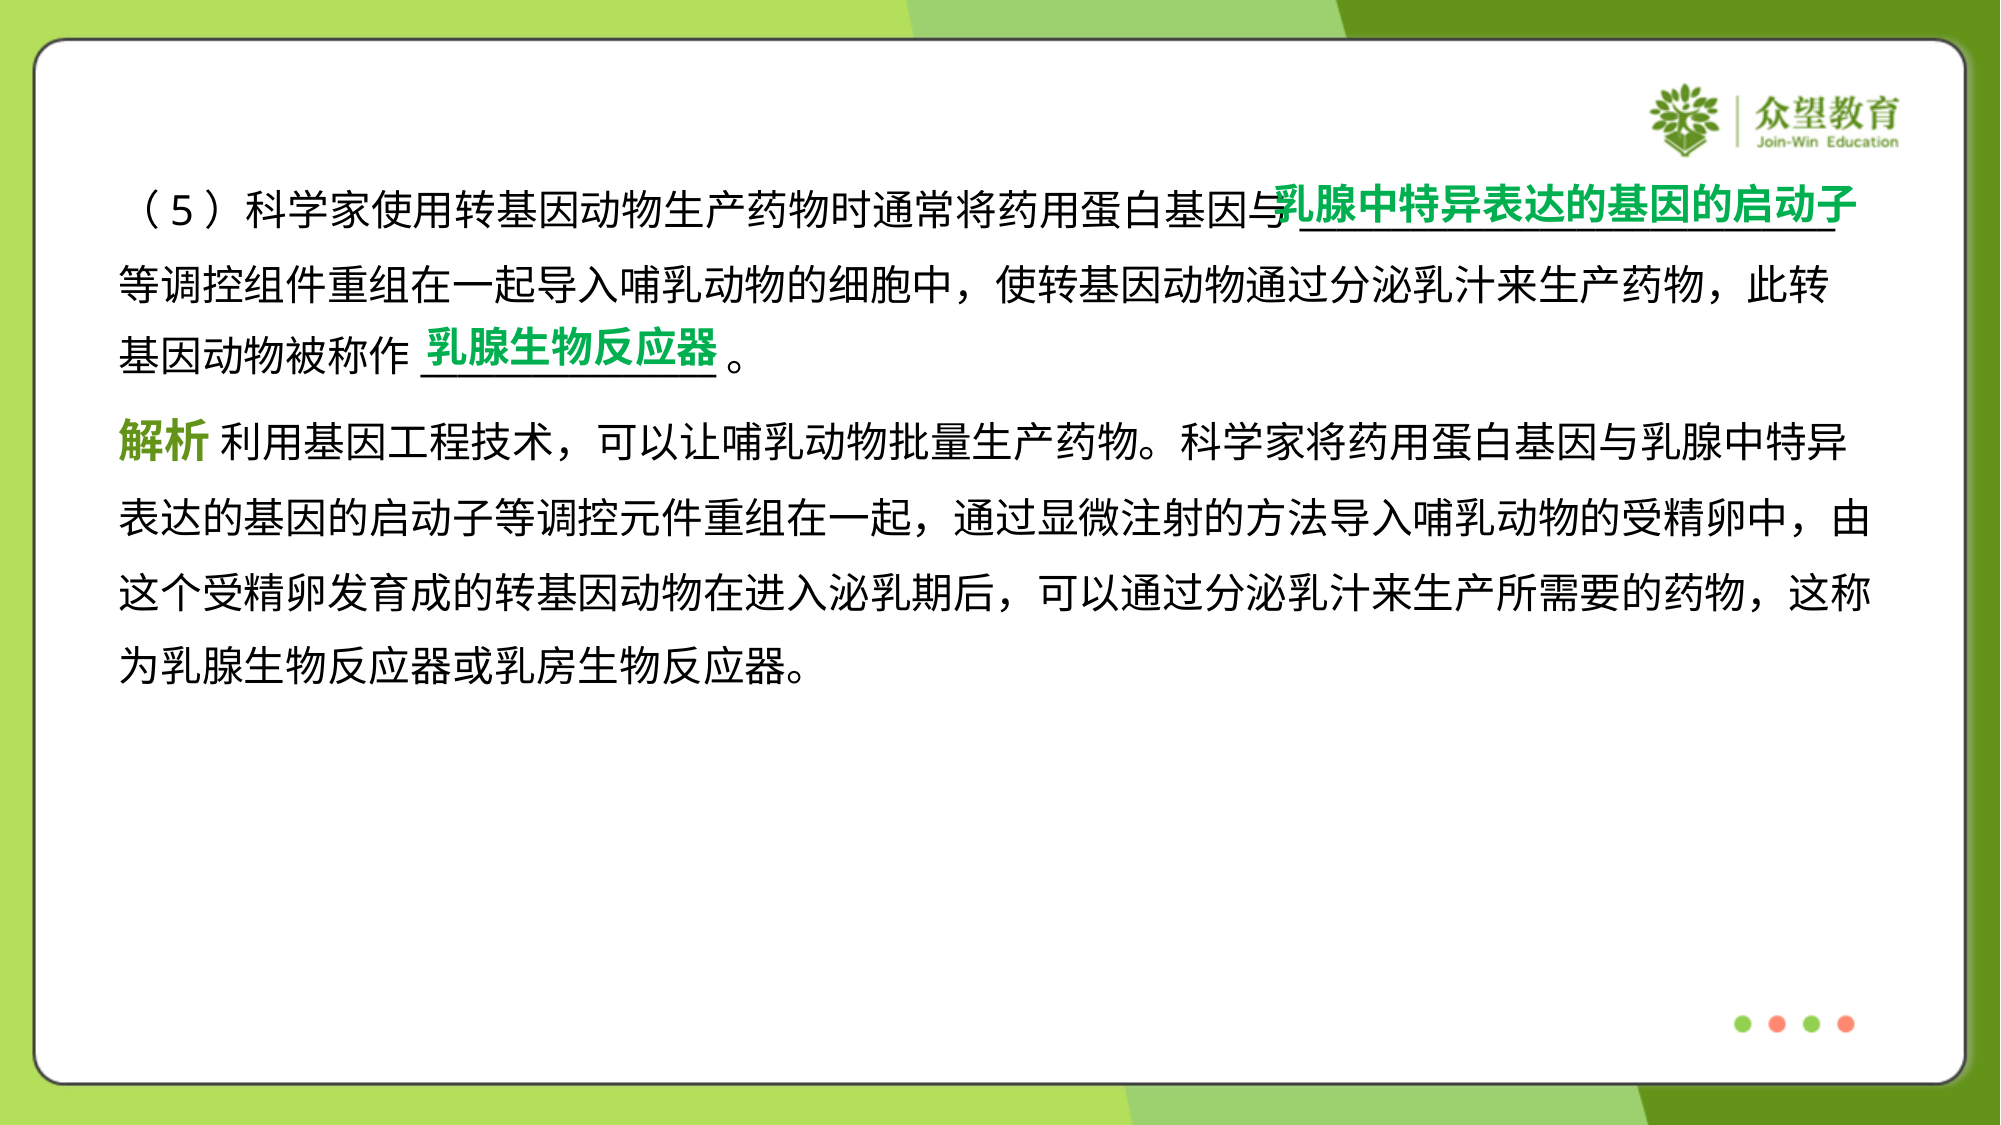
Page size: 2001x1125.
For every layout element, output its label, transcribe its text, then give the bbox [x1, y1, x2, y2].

text_box 乳腺生物反应器 [411, 299, 734, 364]
text_box （5）科学家使用转基因动物生产药物时通常将药用蛋白基因与_____________________________ 等调控组件重组在一起导入哺乳动物的细胞中，使转基因动物通过分泌乳汁来生产药物，此转 基因动物被称作________________。 [118, 158, 1883, 373]
text_box 解析 利用基因工程技术，可以让哺乳动物批量生产药物。科学家将药用蛋白基因与乳腺中特异 表达的基因的启动子等调控元件重组在一起，通过显微注射的方法导入哺乳动物的受精卵中，由 这个受精卵发育成的转基因动物在进入泌乳期后，可以通过分泌乳汁来生产所需要的药物，这称 为乳腺生物反应器或乳房生物反应器。 [118, 389, 1883, 683]
text_box 乳腺中特异表达的基因的启动子 [1259, 152, 1873, 220]
picture [0, 0, 2000, 1125]
